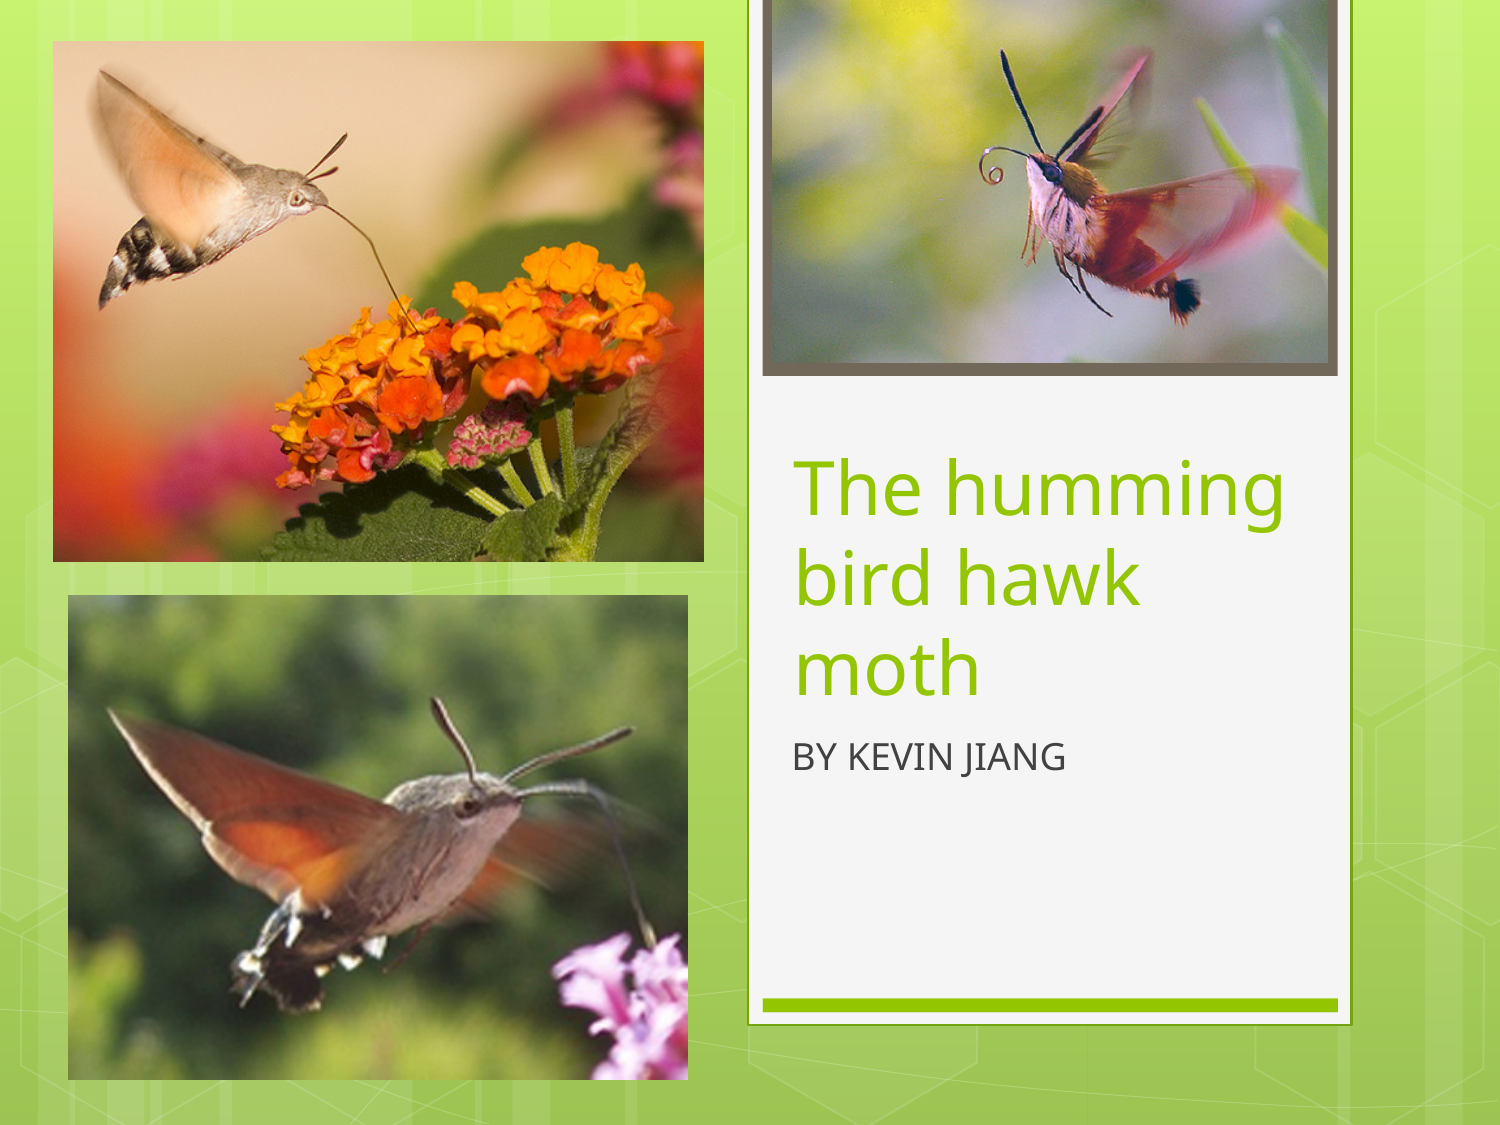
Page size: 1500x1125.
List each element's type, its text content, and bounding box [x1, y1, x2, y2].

picture [772, 0, 1329, 363]
picture [52, 41, 704, 562]
picture [67, 595, 689, 1080]
title The humming bird hawk moth [778, 403, 1322, 719]
subtitle BY KEVIN JIANG [776, 725, 1320, 933]
